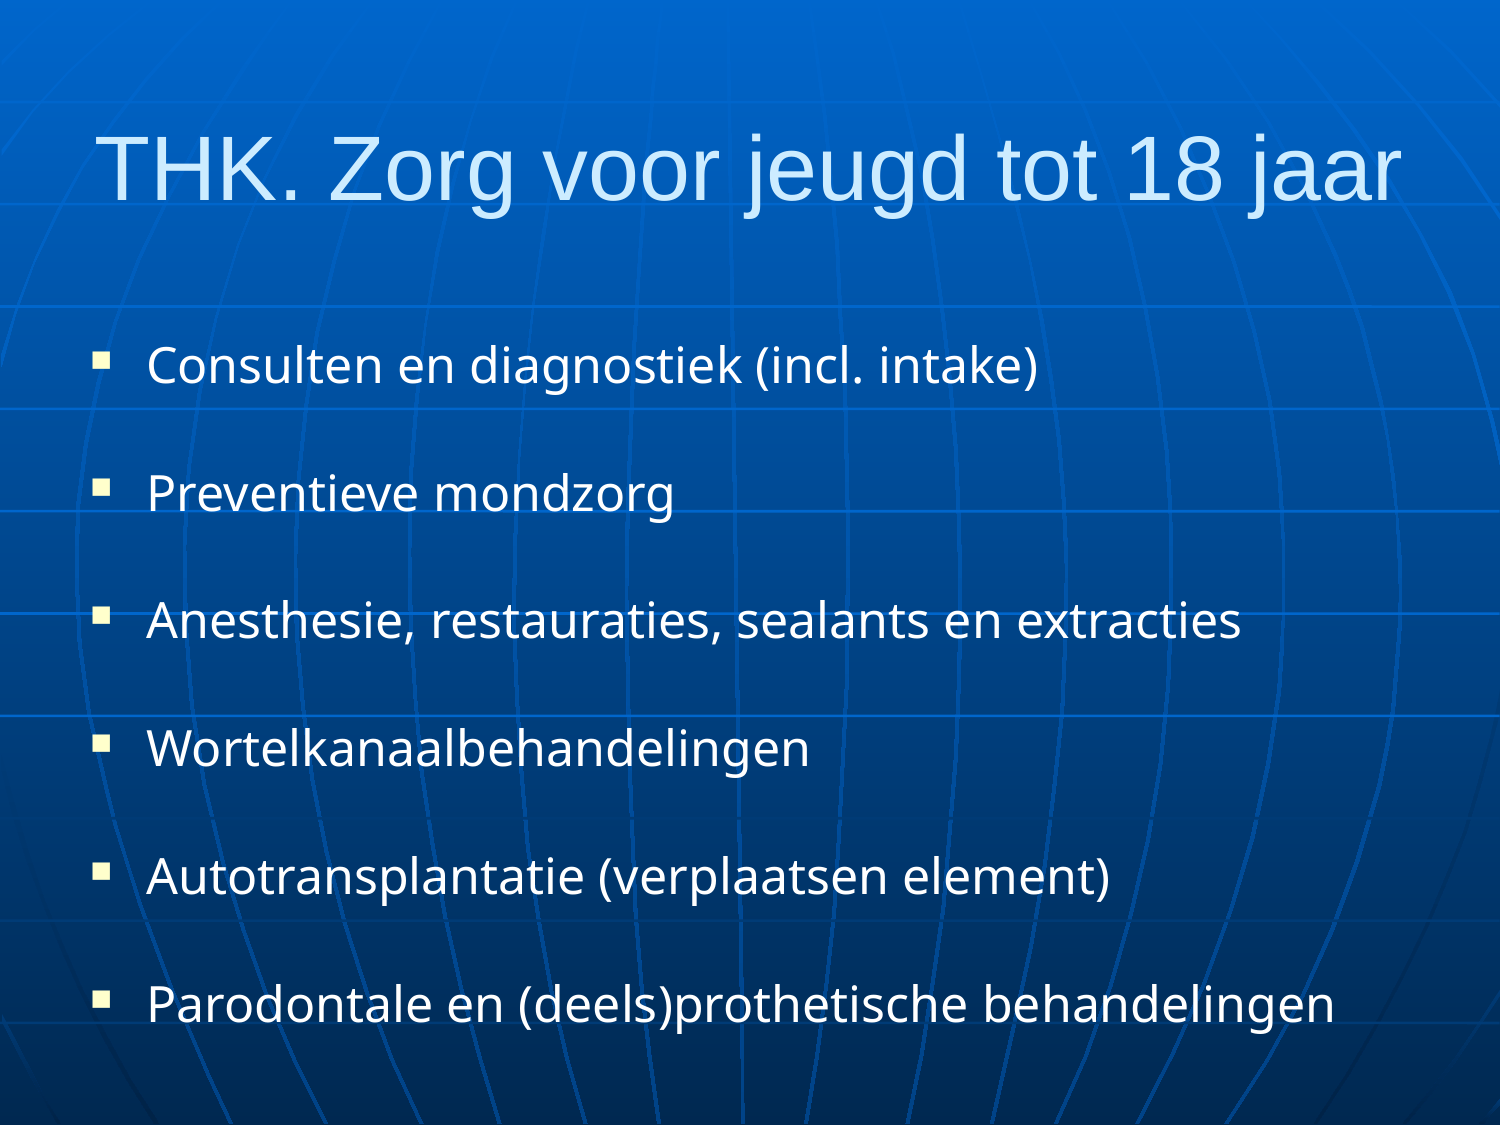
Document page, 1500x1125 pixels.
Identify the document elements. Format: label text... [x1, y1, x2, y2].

list Consulten en diagnostiek (incl. intake) Preventieve mondzorg Anesthesie, restauraties, sealants en extracties Wortelkanaalbehandelingen Autotransplantatie (verplaatsen element) Parodontale en (deels)prothetische behandelingen [75, 262, 1425, 1006]
title THK. Zorg voor jeugd tot 18 jaar [75, 70, 1425, 258]
